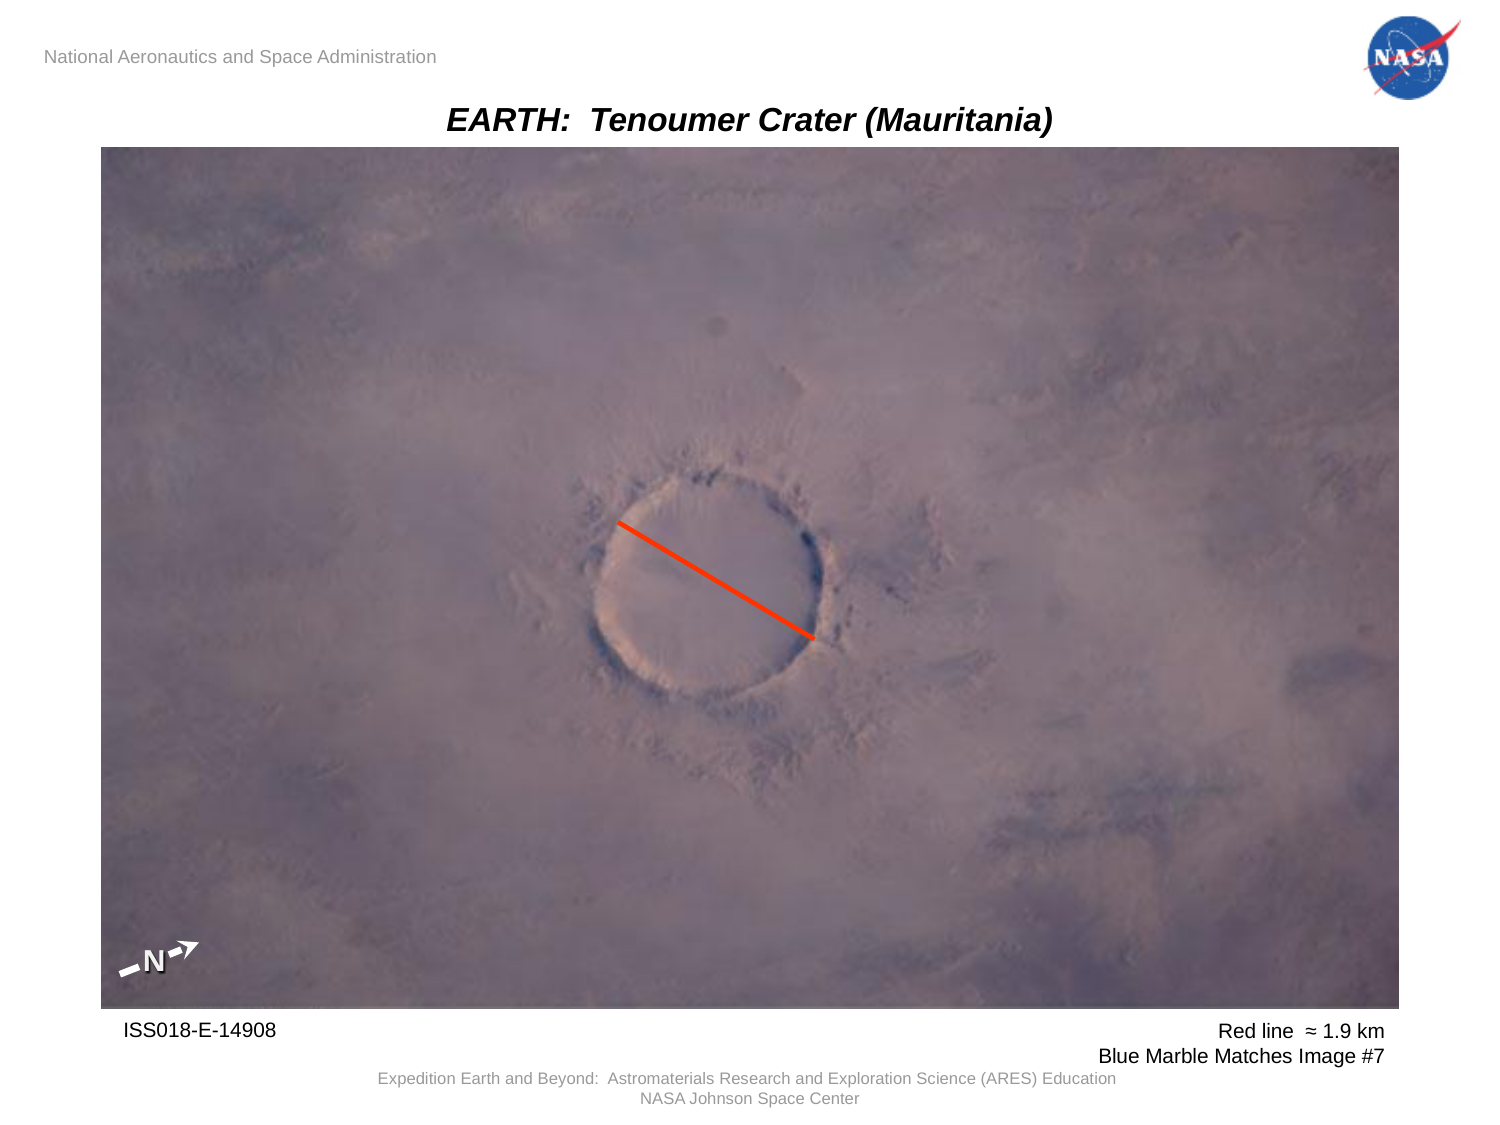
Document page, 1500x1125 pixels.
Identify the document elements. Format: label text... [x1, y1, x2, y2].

text_box EARTH: Tenoumer Crater (Mauritania) [381, 90, 1119, 146]
picture [1362, 15, 1461, 100]
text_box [101, 147, 1399, 1075]
